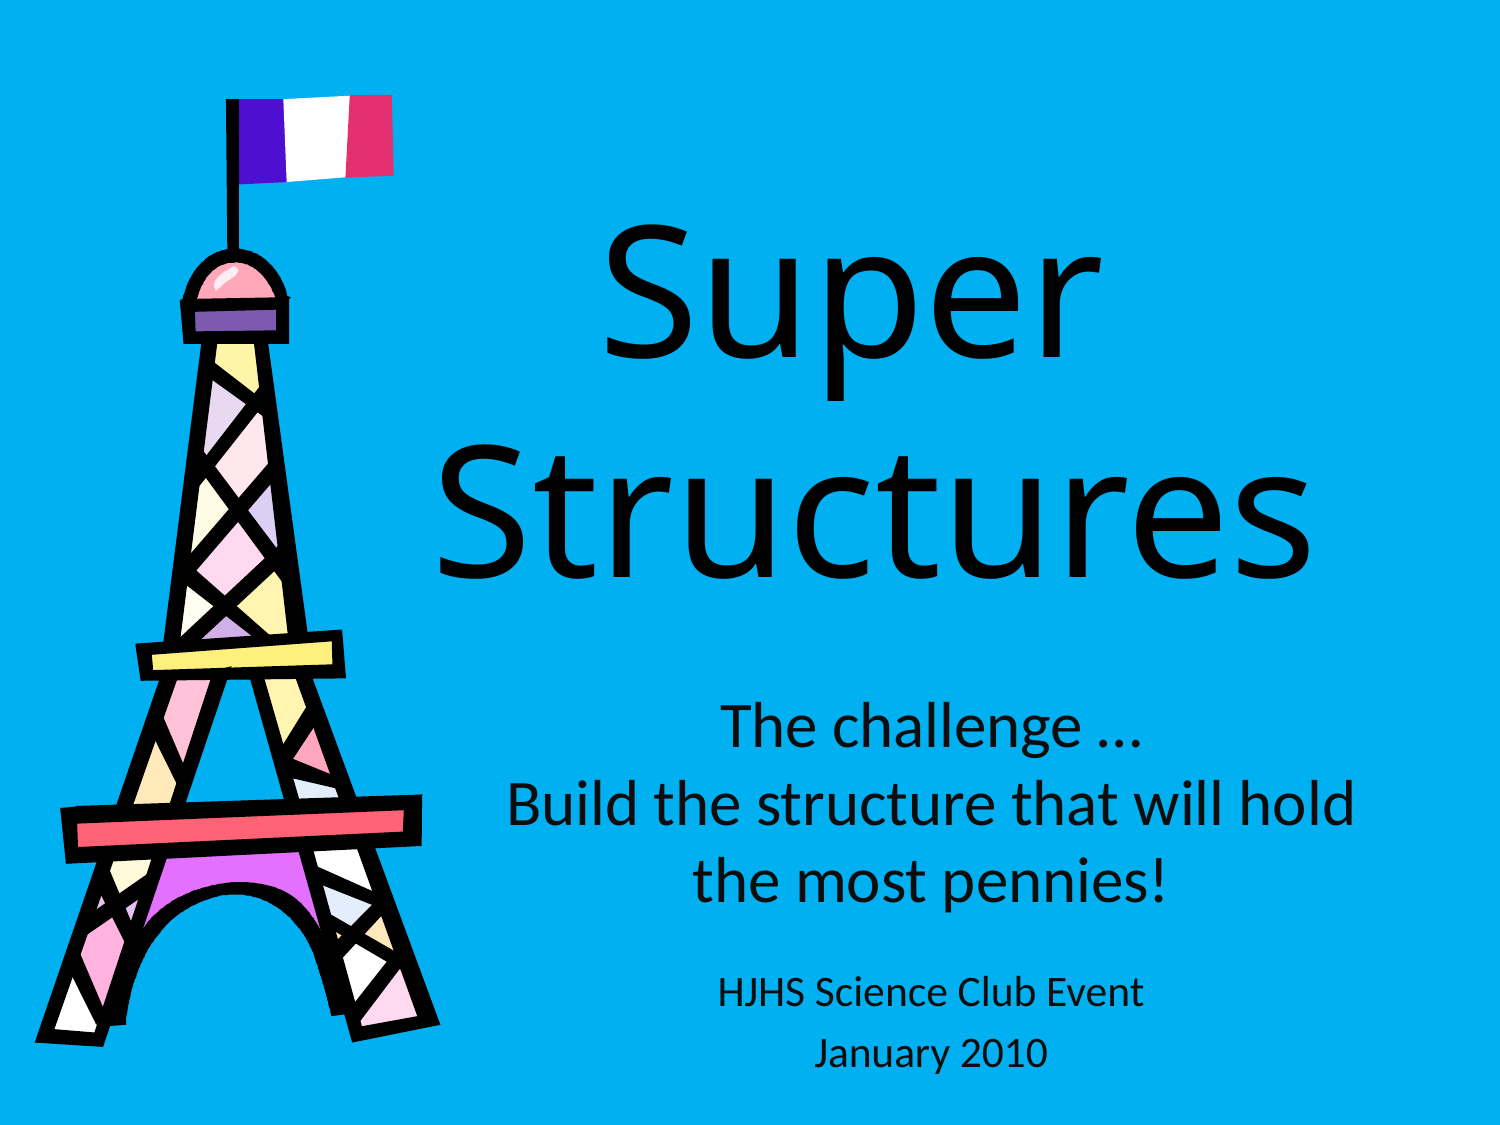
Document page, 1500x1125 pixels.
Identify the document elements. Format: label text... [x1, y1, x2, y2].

title Super Structures [454, 200, 1463, 588]
picture [443, 458, 451, 499]
picture [37, 95, 438, 1046]
picture [442, 559, 451, 574]
subtitle The challenge … Build the structure that will hold the most pennies! HJHS Science Club Event January 2010 [474, 675, 1388, 1088]
